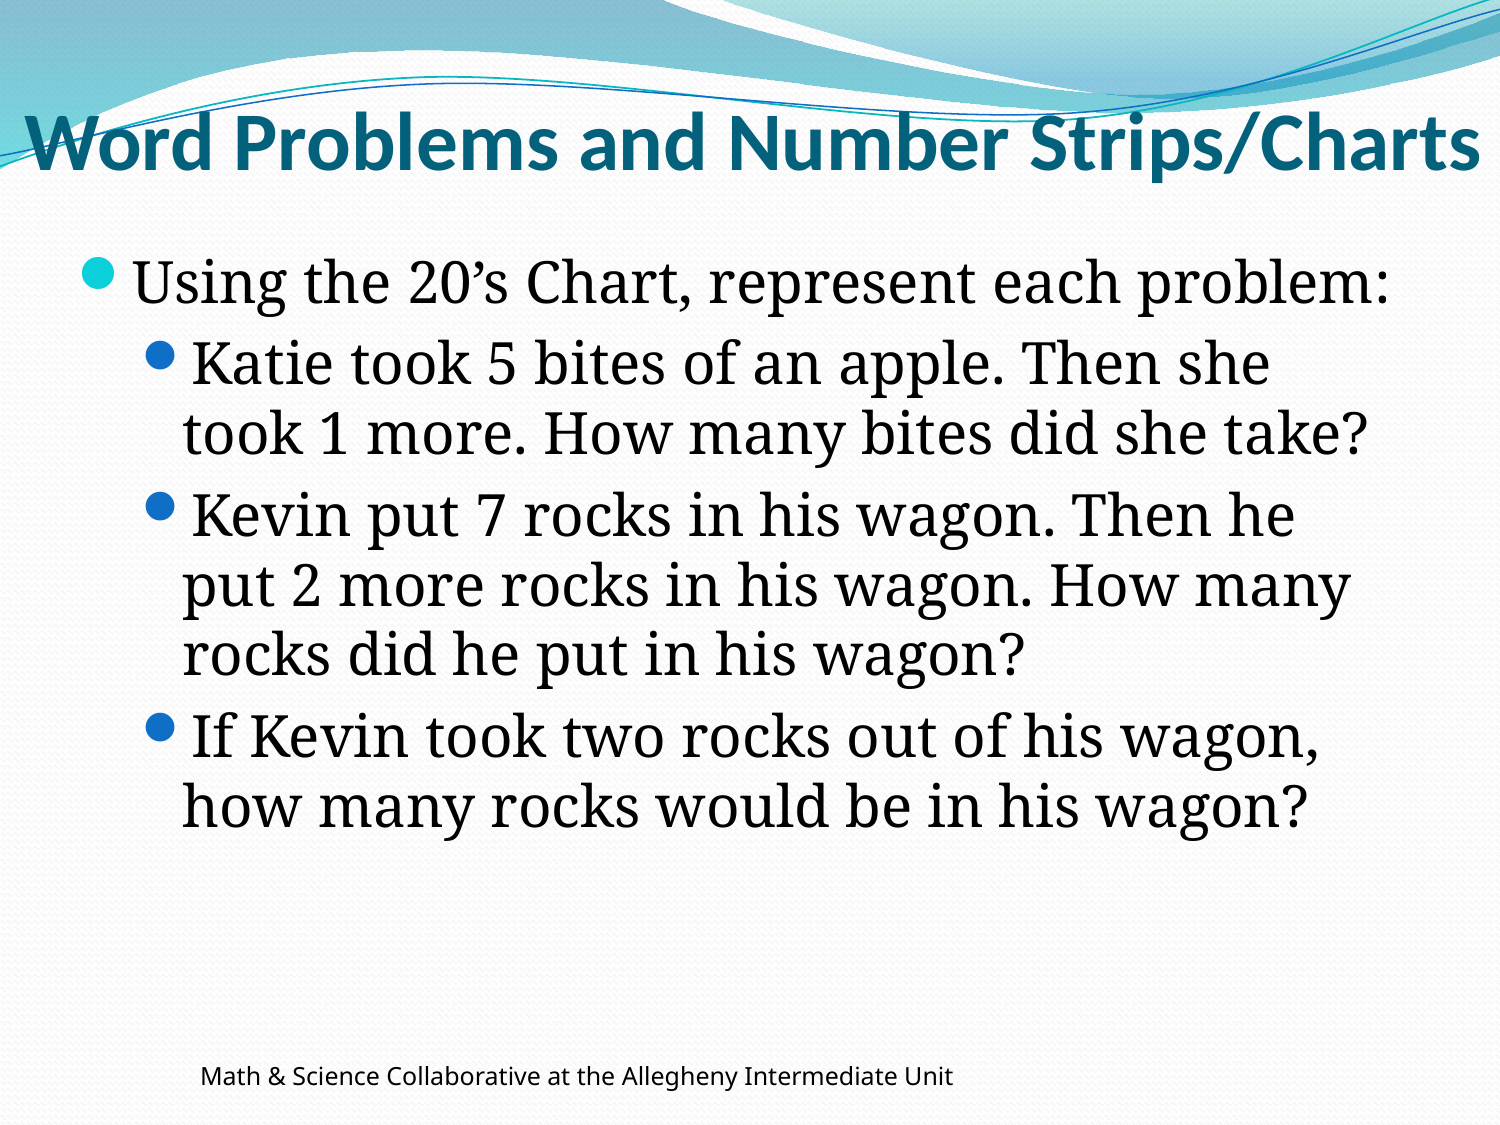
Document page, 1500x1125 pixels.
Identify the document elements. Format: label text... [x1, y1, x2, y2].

title Word Problems and Number Strips/Charts [24, 24, 1500, 188]
list Using the 20’s Chart, represent each problem: Katie took 5 bites of an apple. Then she took 1 more. How many bites did she take? Kevin put 7 rocks in his wagon. Then he put 2 more rocks in his wagon. How many rocks did he put in his wagon? If Kevin took two rocks out of his wagon, how many rocks would be in his wagon? [62, 237, 1413, 988]
footer Math & Science Collaborative at the Allegheny Intermediate Unit [200, 1025, 1188, 1091]
